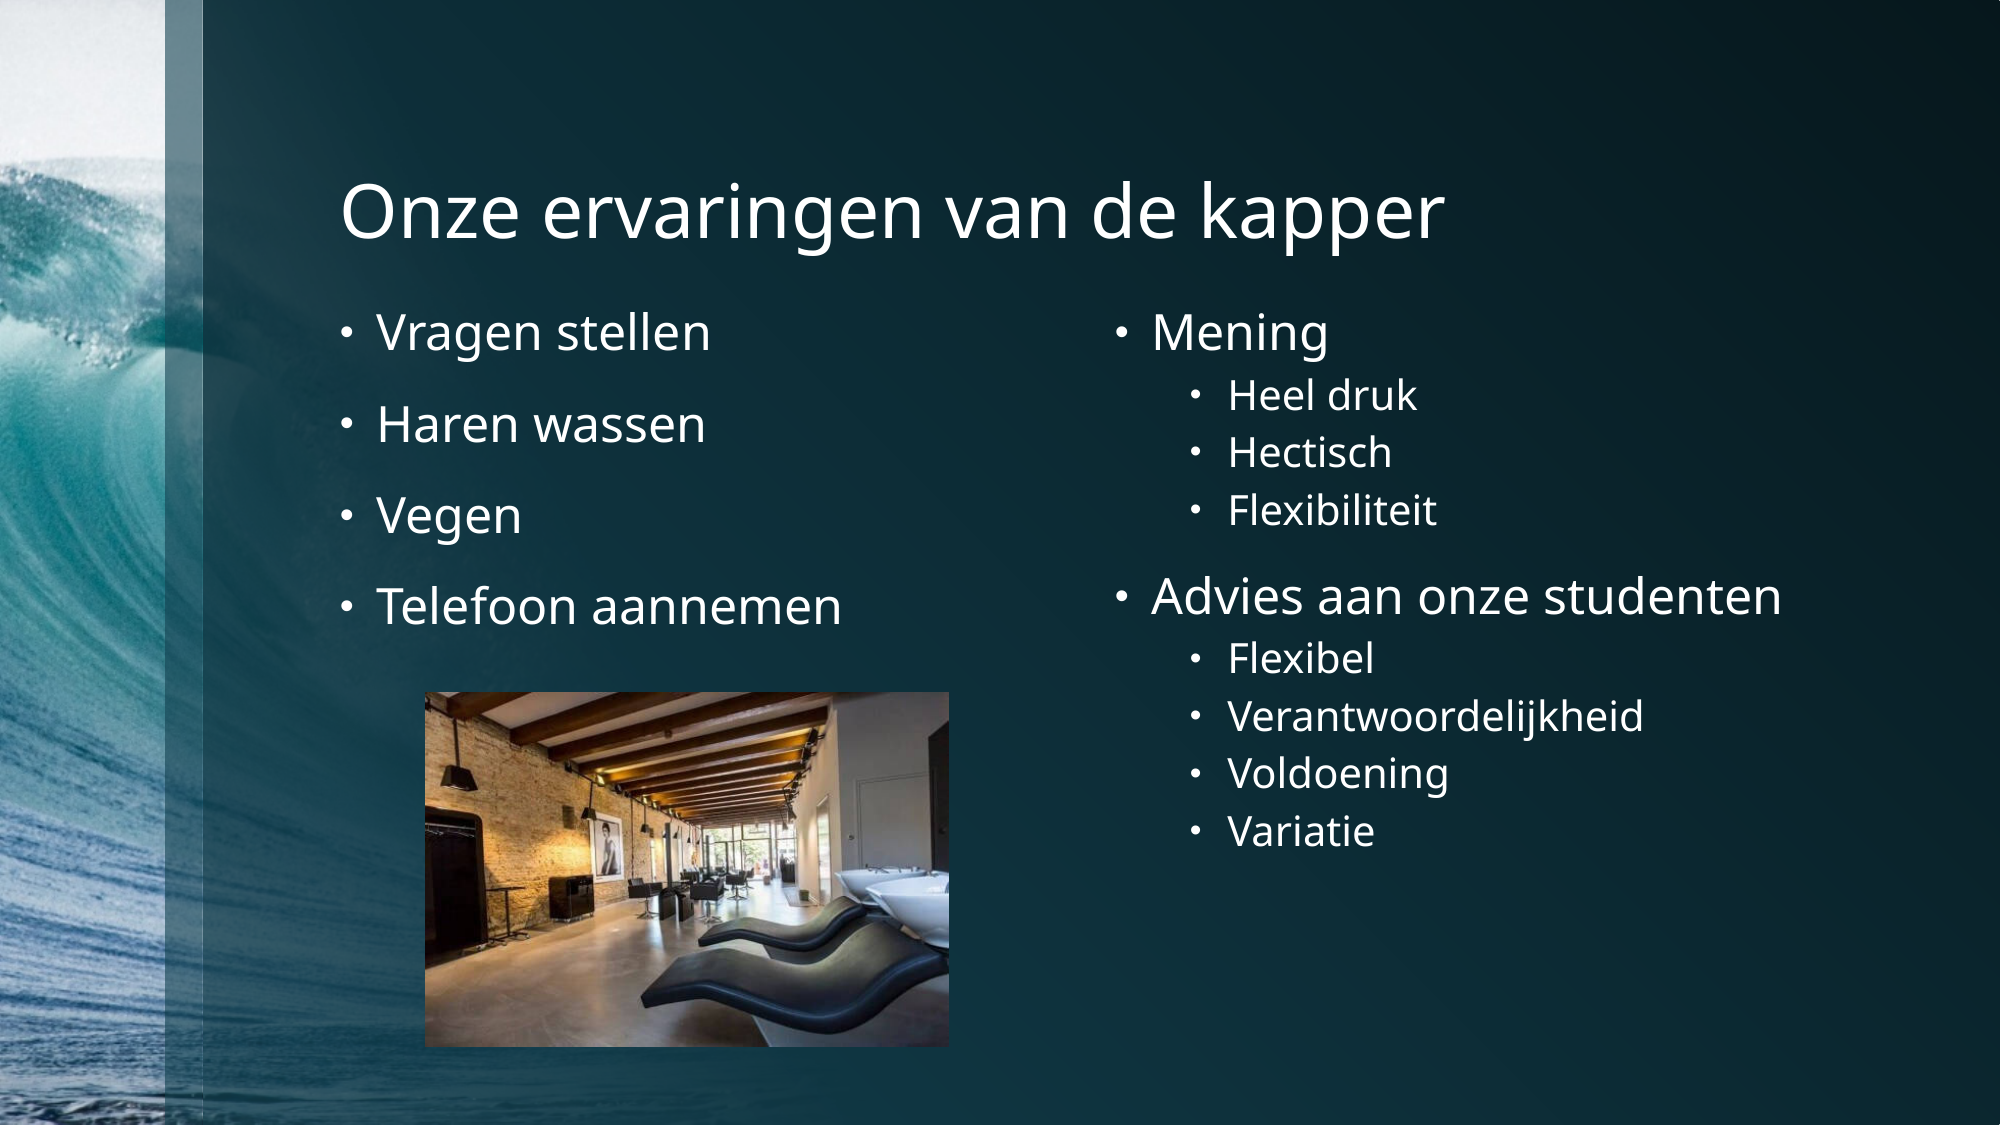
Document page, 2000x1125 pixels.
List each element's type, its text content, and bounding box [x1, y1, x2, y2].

list Mening Heel druk Hectisch Flexibiliteit Advies aan onze studenten Flexibel Verantwoordelijkheid Voldoening Variatie [1099, 299, 1825, 1025]
title Onze ervaringen van de kapper [324, 62, 1825, 263]
picture [0, 0, 2000, 1125]
list Vragen stellen Haren wassen Vegen Telefoon aannemen [324, 299, 1050, 1025]
